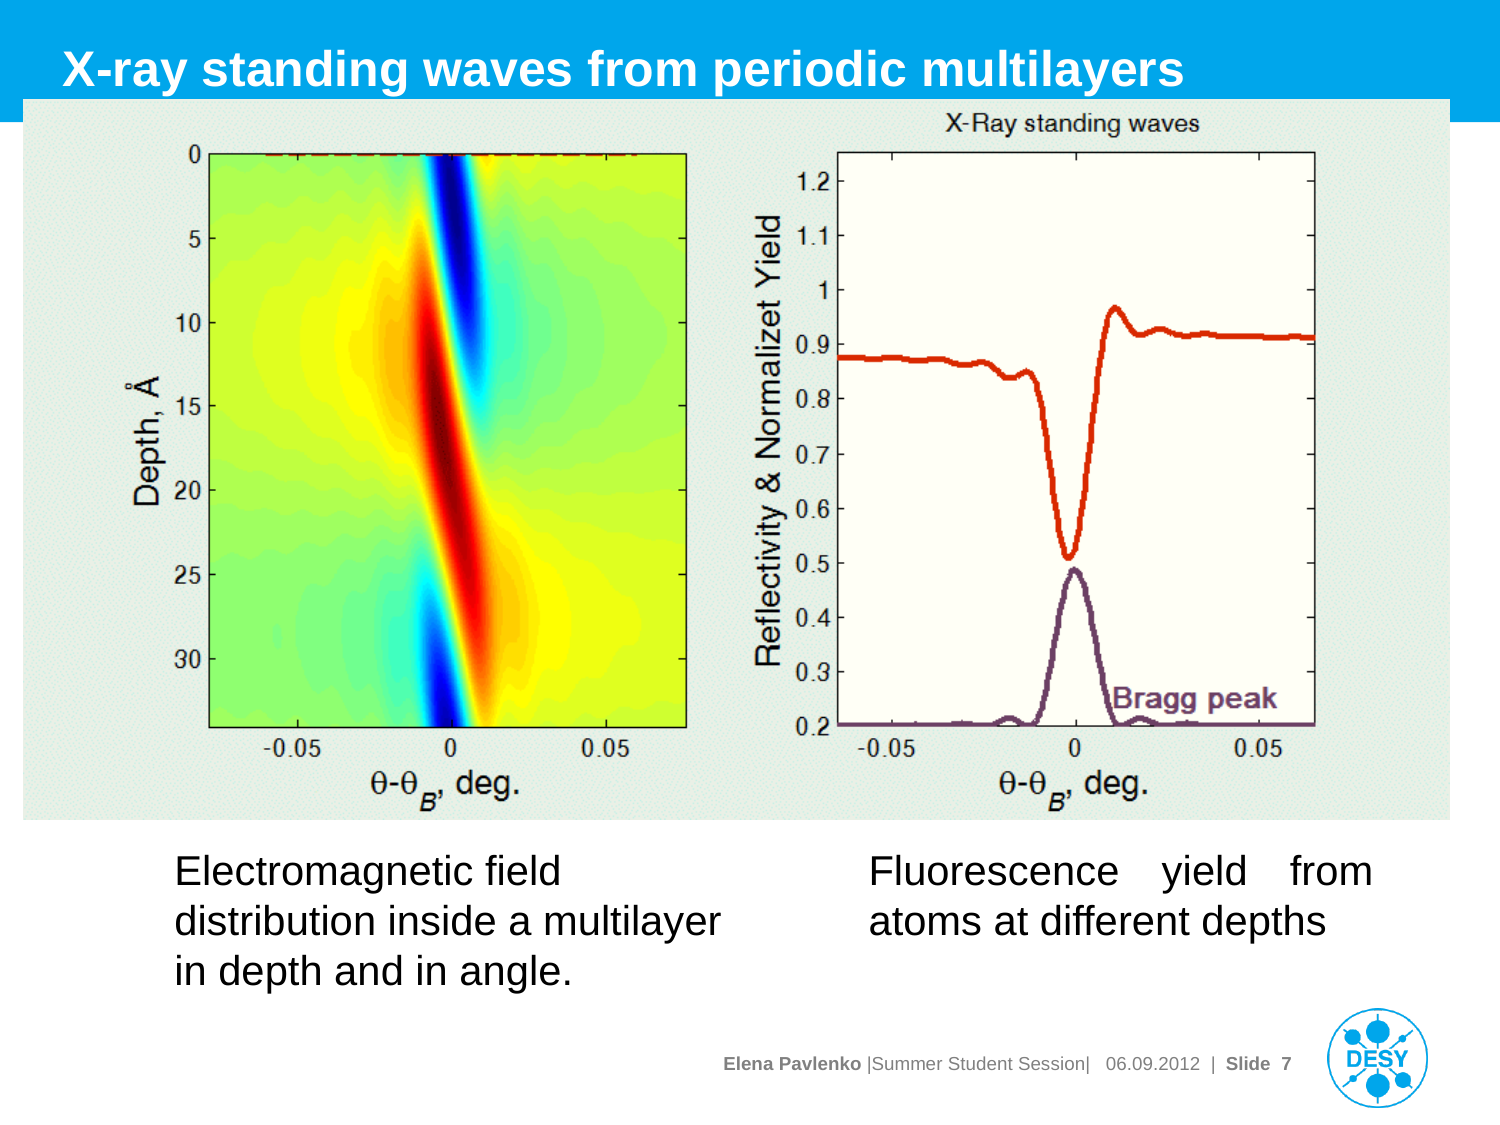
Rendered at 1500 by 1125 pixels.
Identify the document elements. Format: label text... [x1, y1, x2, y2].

picture [1387, 1008, 1428, 1046]
picture [1327, 1068, 1365, 1108]
picture [22, 100, 1451, 820]
picture [1327, 1008, 1368, 1049]
title X-ray standing waves from periodic multilayers [47, 16, 1446, 98]
picture [1391, 1071, 1428, 1108]
picture [1330, 1011, 1426, 1106]
text_box Electromagnetic field distribution inside a multilayer in depth and in angle. [159, 836, 781, 1002]
text_box Fluorescence yield from atoms at different depths [853, 836, 1389, 952]
